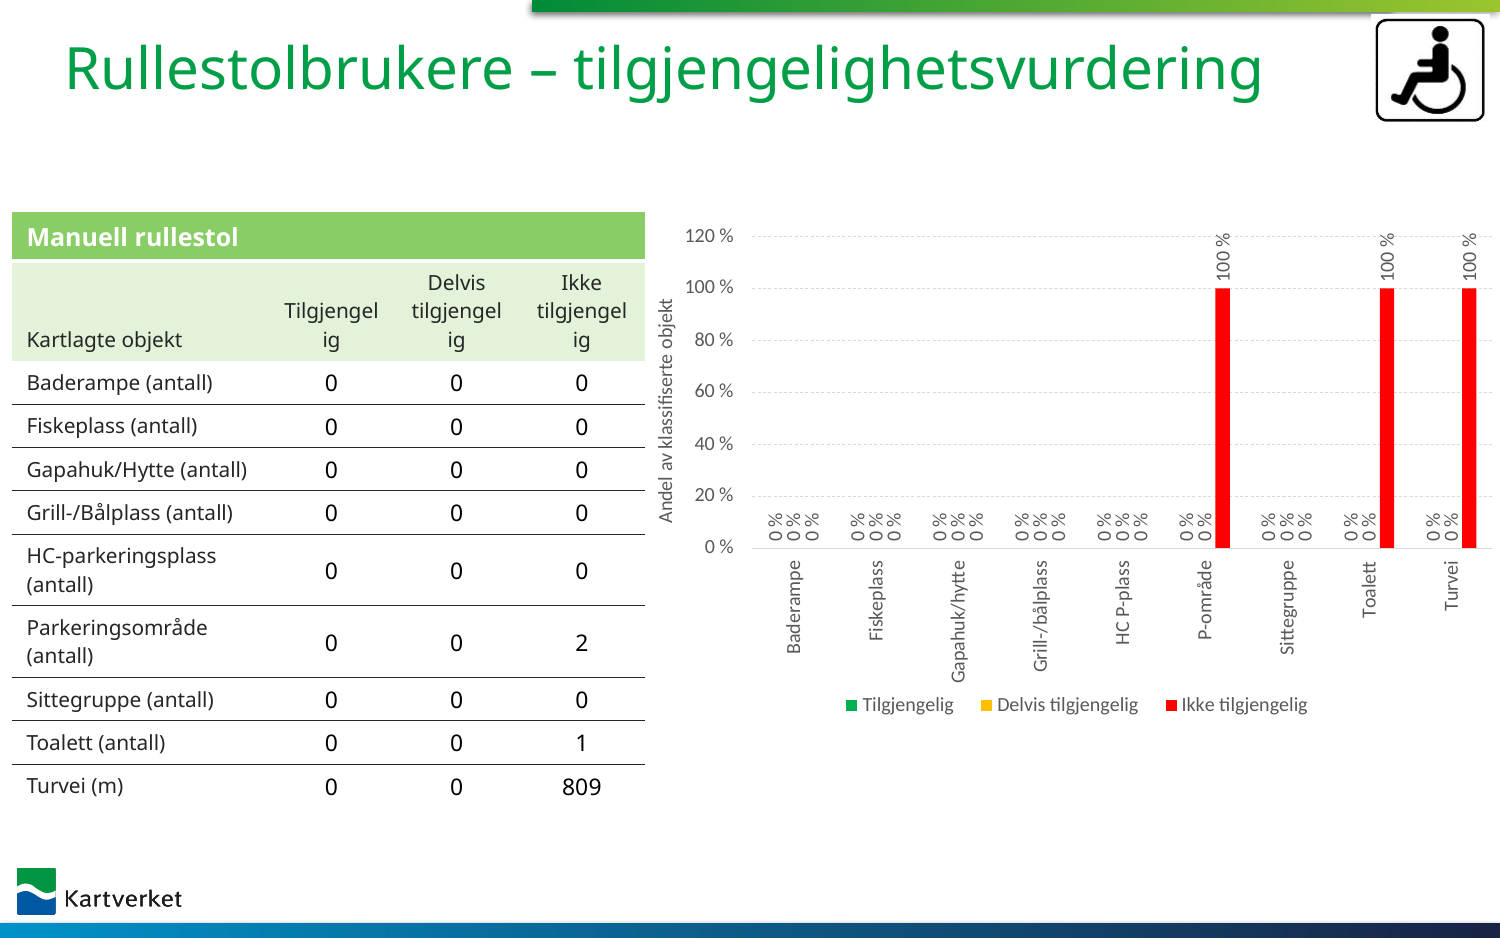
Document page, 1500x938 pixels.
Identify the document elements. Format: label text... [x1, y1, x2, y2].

table_cell 0 [394, 678, 519, 720]
table_cell Baderampe (antall) [12, 361, 269, 404]
table_cell 0 [519, 491, 638, 534]
table_cell 0 [394, 606, 519, 677]
table_cell 0 [269, 678, 394, 720]
table_cell 0 [394, 721, 519, 764]
table_cell Grill-/Bålplass (antall) [12, 491, 269, 534]
table_cell 0 [519, 361, 638, 404]
table_cell 2 [519, 606, 638, 677]
table_header Manuell rullestol [12, 212, 645, 259]
table_cell Toalett (antall) [12, 721, 269, 764]
picture [1371, 13, 1491, 127]
table_cell 0 [269, 765, 394, 807]
table_cell 0 [394, 765, 519, 807]
table_cell Kartlagte objekt [12, 263, 269, 361]
table_cell 0 [394, 535, 519, 605]
table_cell Parkeringsområde (antall) [12, 606, 269, 677]
picture [643, 218, 1500, 728]
table_cell 0 [519, 535, 638, 605]
table_cell 0 [269, 535, 394, 605]
table_cell 0 [394, 361, 519, 404]
table_cell 0 [269, 361, 394, 404]
text_box Rullestolbrukere – tilgjengelighetsvurdering [49, 12, 1372, 109]
table_cell 0 [269, 721, 394, 764]
table_cell Delvis tilgjengelig [394, 263, 519, 361]
table_cell HC-parkeringsplass (antall) [12, 535, 269, 605]
table_cell 0 [394, 491, 519, 534]
table_cell Tilgjengelig [269, 263, 394, 361]
table_cell 0 [519, 678, 638, 720]
table_cell 0 [269, 606, 394, 677]
table_cell Turvei (m) [12, 765, 269, 807]
table_cell 0 [394, 405, 519, 447]
table_cell 0 [519, 448, 638, 490]
table_cell 0 [519, 405, 638, 447]
table_cell Gapahuk/Hytte (antall) [12, 448, 269, 490]
table_cell 0 [269, 405, 394, 447]
table_cell 0 [269, 491, 394, 534]
table_cell Sittegruppe (antall) [12, 678, 269, 720]
table_cell 0 [394, 448, 519, 490]
table_cell 0 [269, 448, 394, 490]
table_cell 1 [519, 721, 645, 764]
table_cell Ikke tilgjengelig [519, 263, 638, 361]
table_cell Fiskeplass (antall) [12, 405, 269, 447]
table_cell 809 [519, 765, 645, 807]
